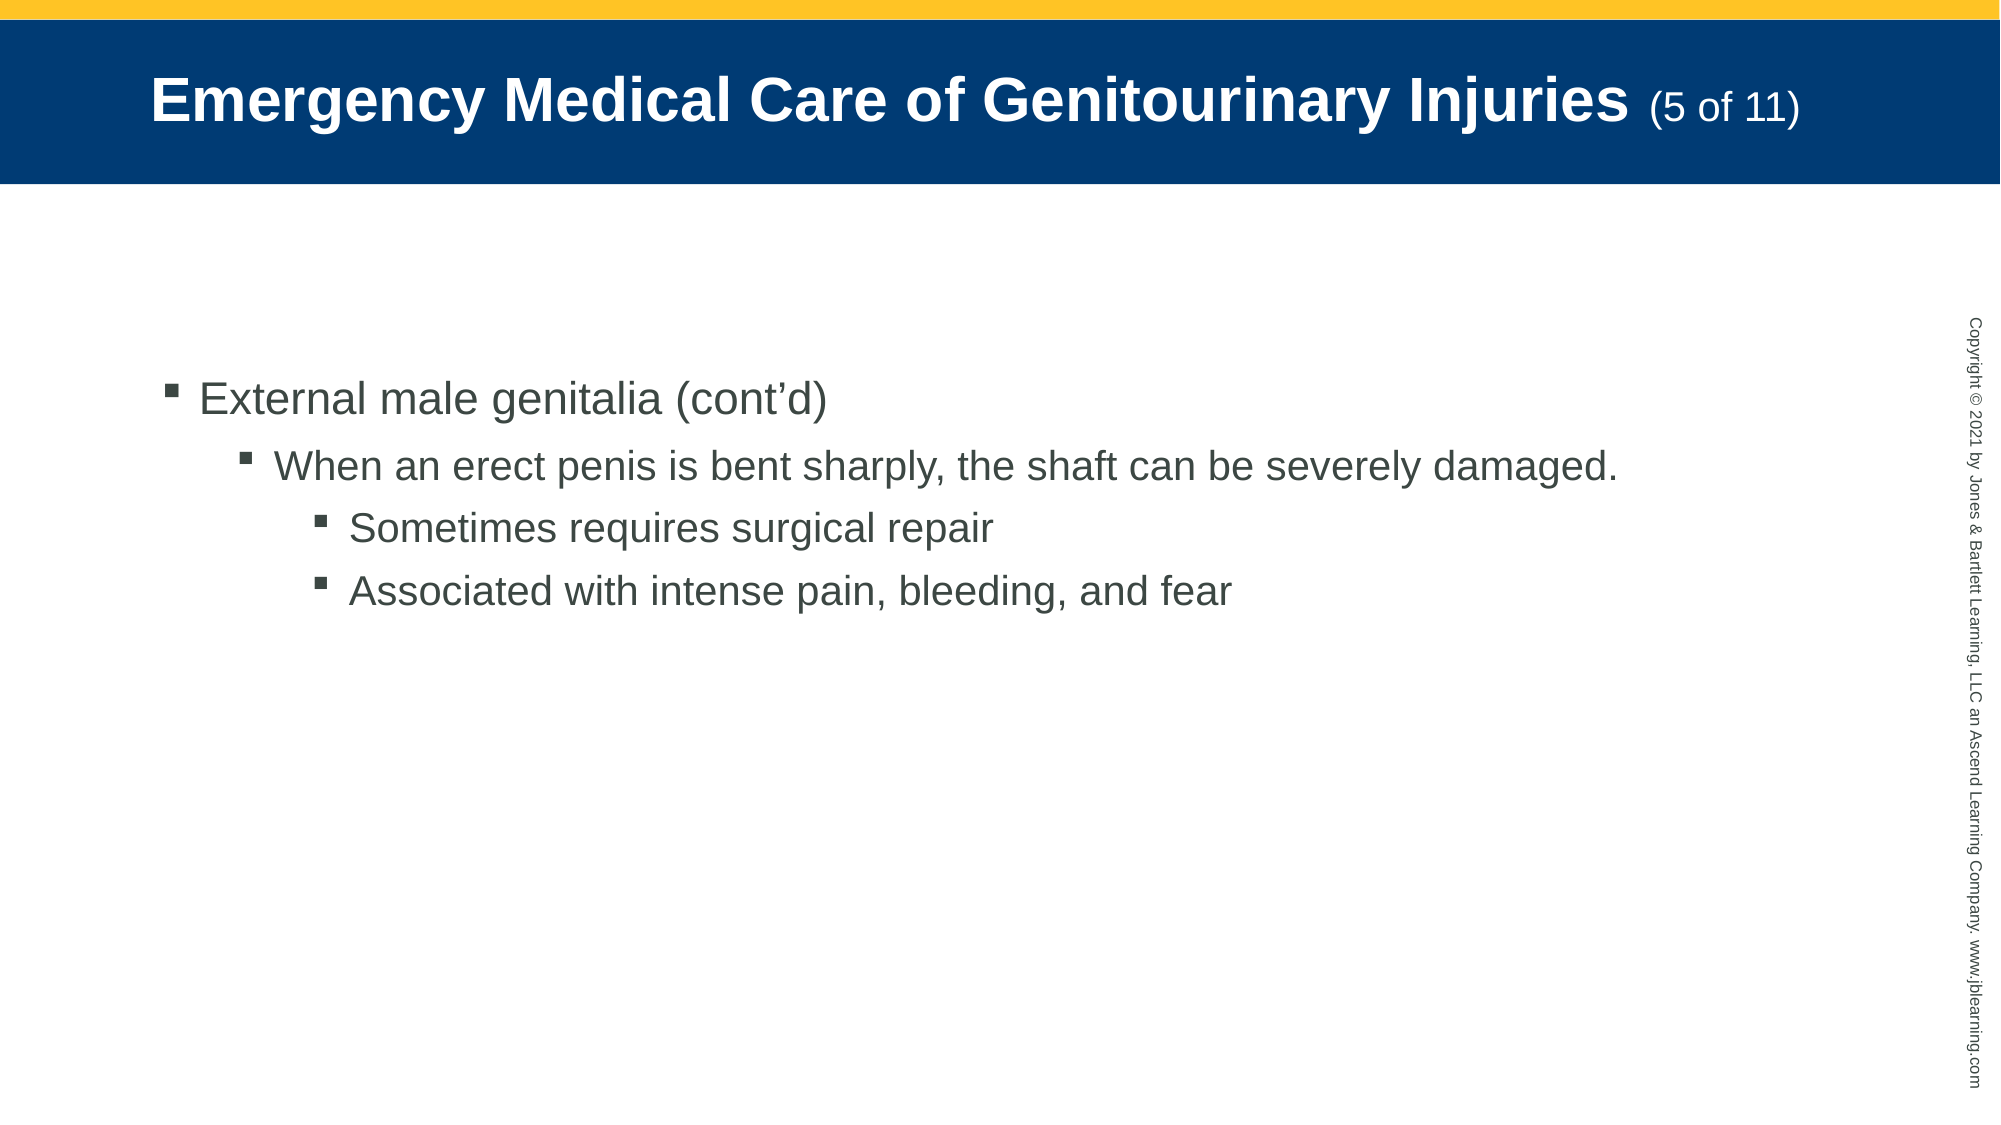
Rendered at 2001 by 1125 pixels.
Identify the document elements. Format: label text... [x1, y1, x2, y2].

title Emergency Medical Care of Genitourinary Injuries (5 of 11) [0, 19, 2000, 185]
list External male genitalia (cont’d) When an erect penis is bent sharply, the shaft can be severely damaged. Sometimes requires surgical repair Associated with intense pain, bleeding, and fear [146, 361, 1859, 1016]
